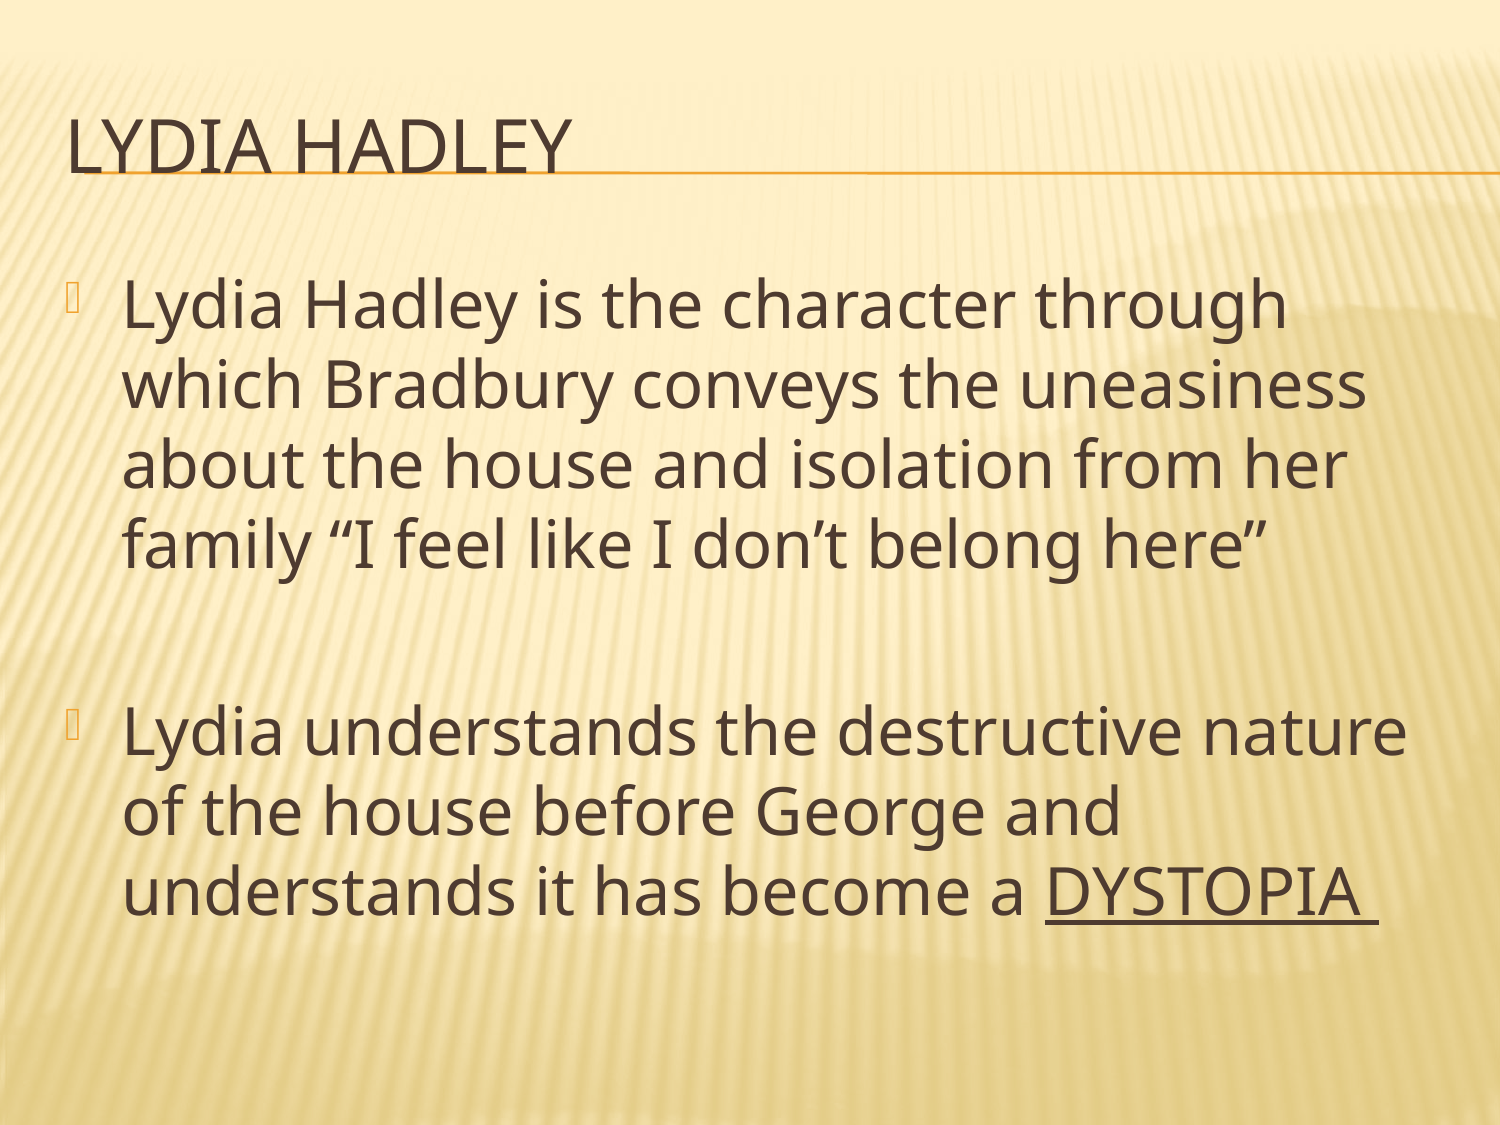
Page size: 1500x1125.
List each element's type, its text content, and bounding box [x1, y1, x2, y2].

title Lydia Hadley [50, 75, 1475, 213]
list Lydia Hadley is the character through which Bradbury conveys the uneasiness about the house and isolation from her family “I feel like I don’t belong here” Lydia understands the destructive nature of the house before George and understands it has become a DYSTOPIA [50, 254, 1475, 998]
